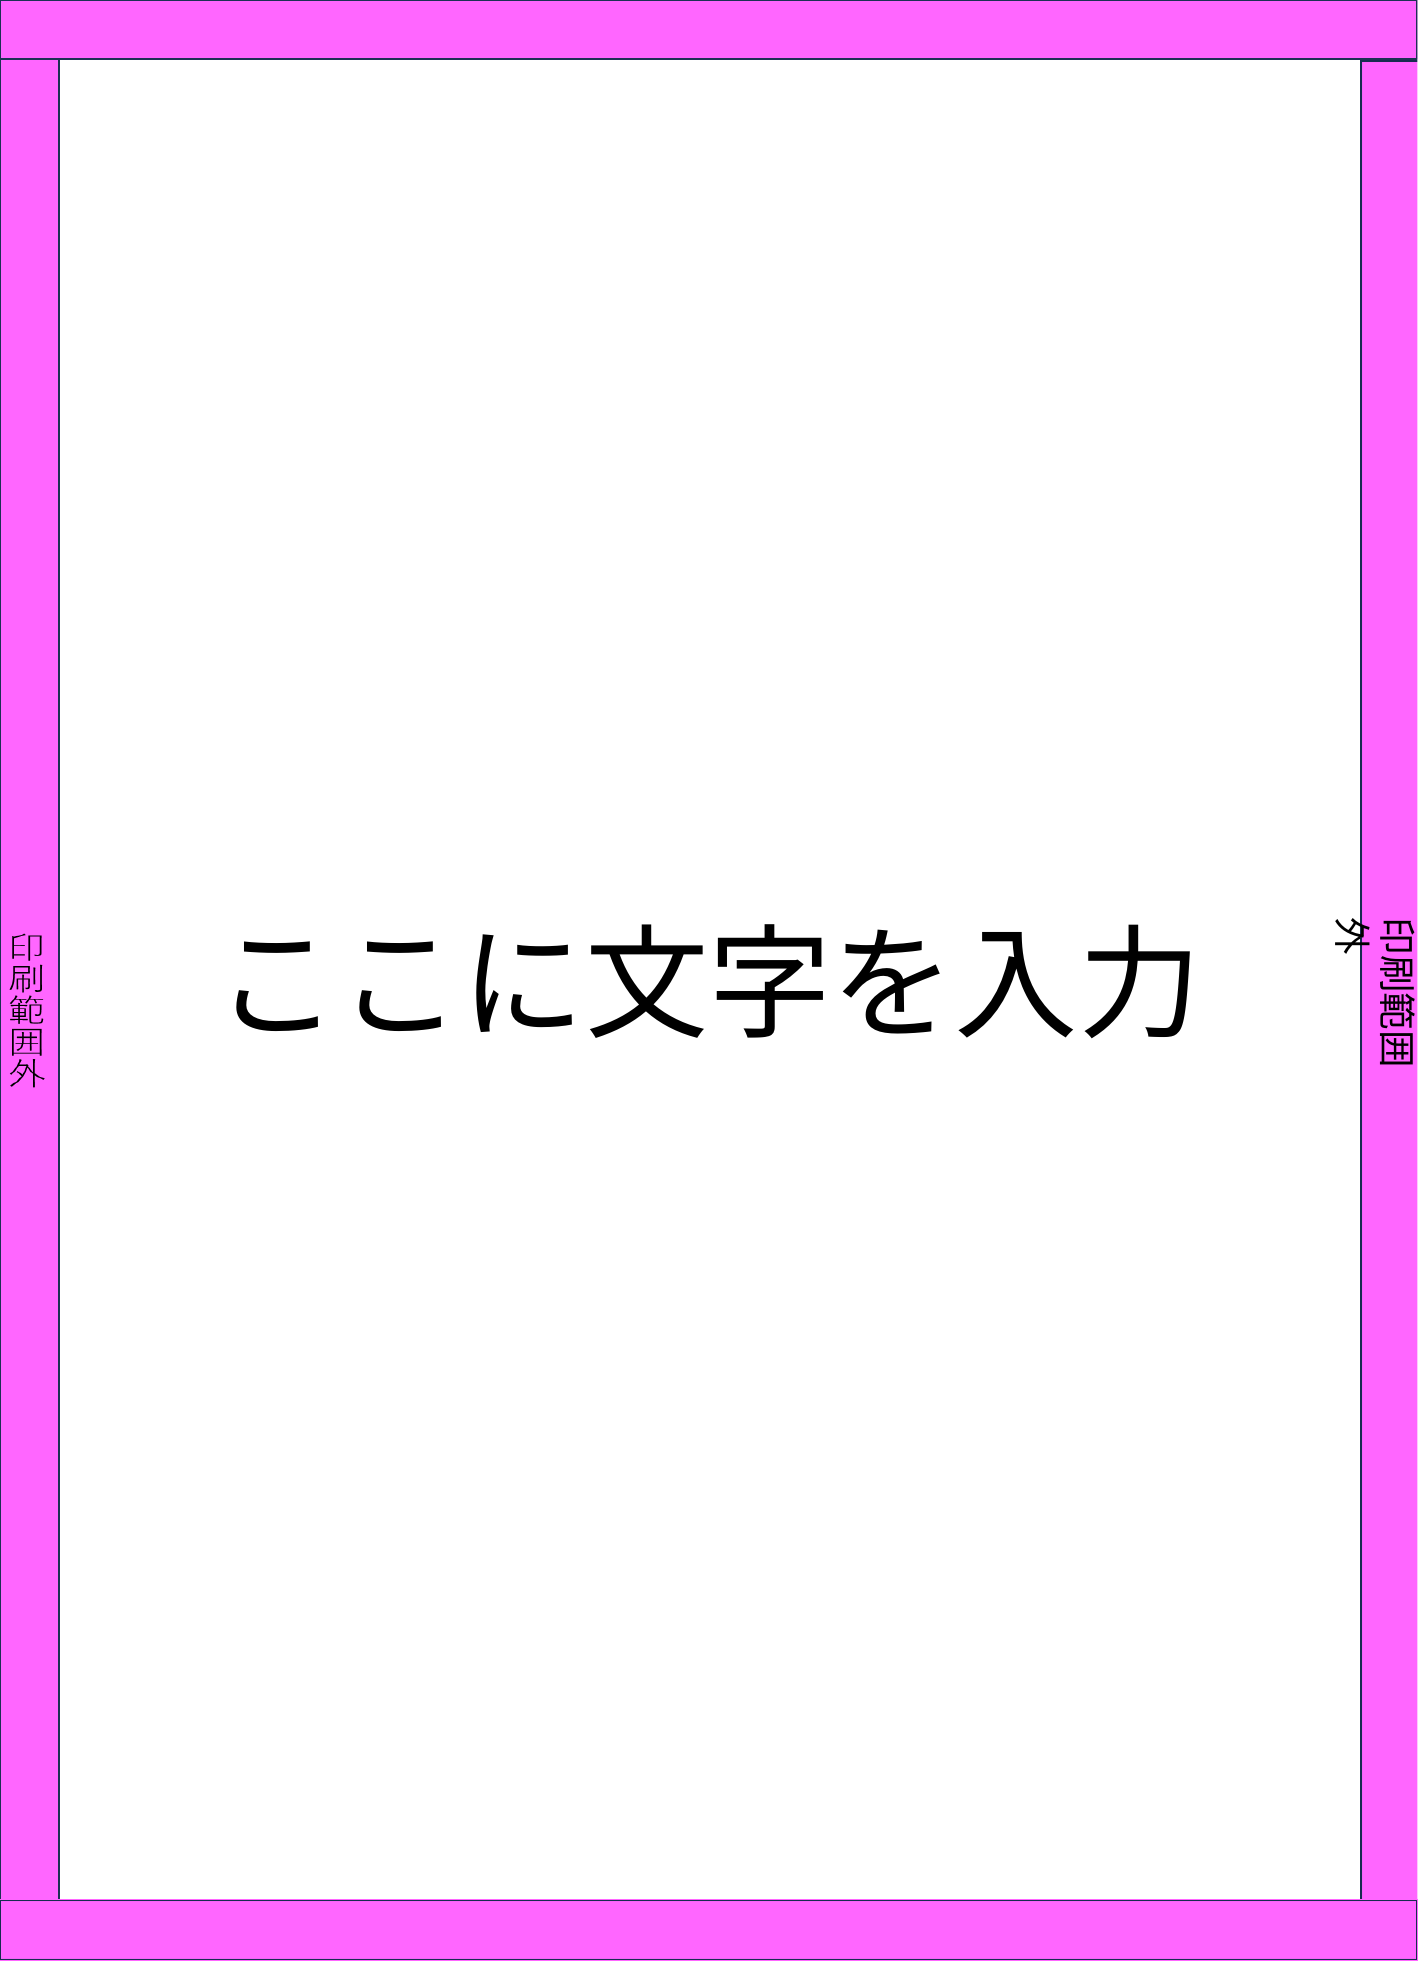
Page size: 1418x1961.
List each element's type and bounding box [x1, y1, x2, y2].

picture [0, 911, 46, 1107]
picture [1360, 60, 1418, 1899]
text_box [46, 293, 1358, 1872]
picture [0, 1900, 1417, 1960]
